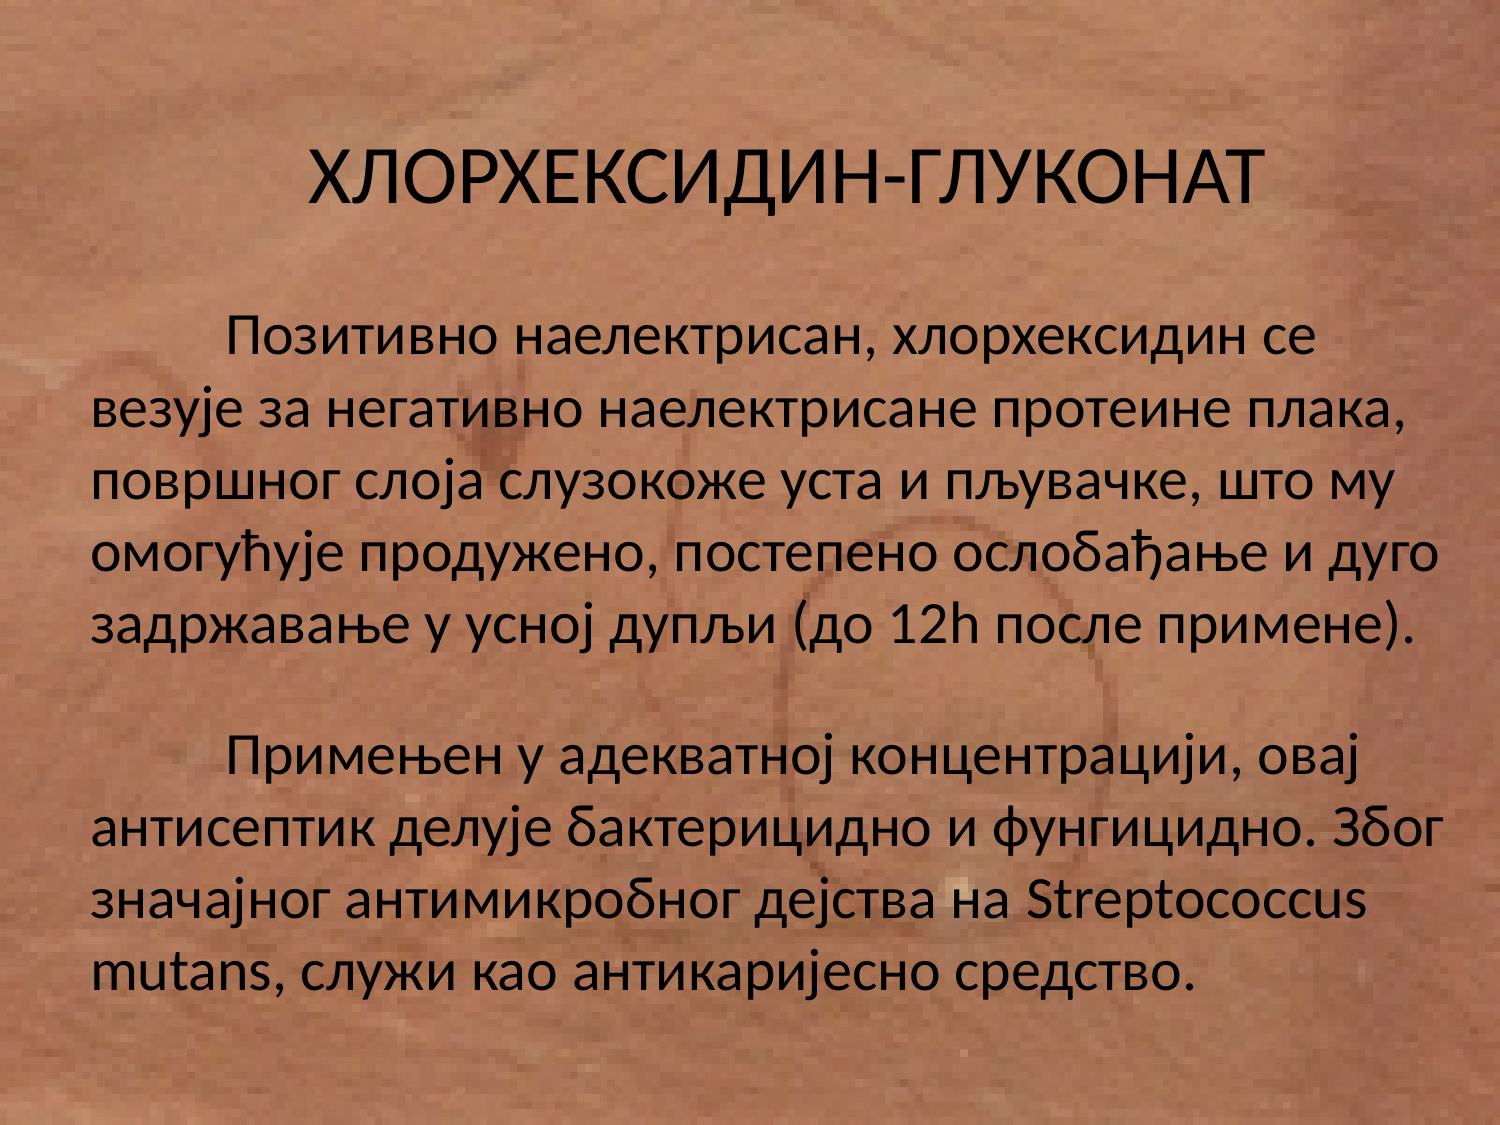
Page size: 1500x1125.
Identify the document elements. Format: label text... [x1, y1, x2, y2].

picture [0, 0, 1500, 1125]
subtitle Позитивно наелектрисан, хлорхексидин се везује за негативно наелектрисане протеине плака, површног слоја слузокоже уста и пљувачке, што му омогућује продужено, постепено ослобађање и дуго задржавање у усној дупљи (до 12h после примене). Примењен у адекватној концентрацији, овај антисептик делује бактерицидно и фунгицидно. Због значајног антимикробног дејства на Streptococcus mutans, служи као антикаријесно средство. [75, 287, 1463, 1025]
title ХЛОРХЕКСИДИН-ГЛУКОНАТ [150, 50, 1425, 287]
